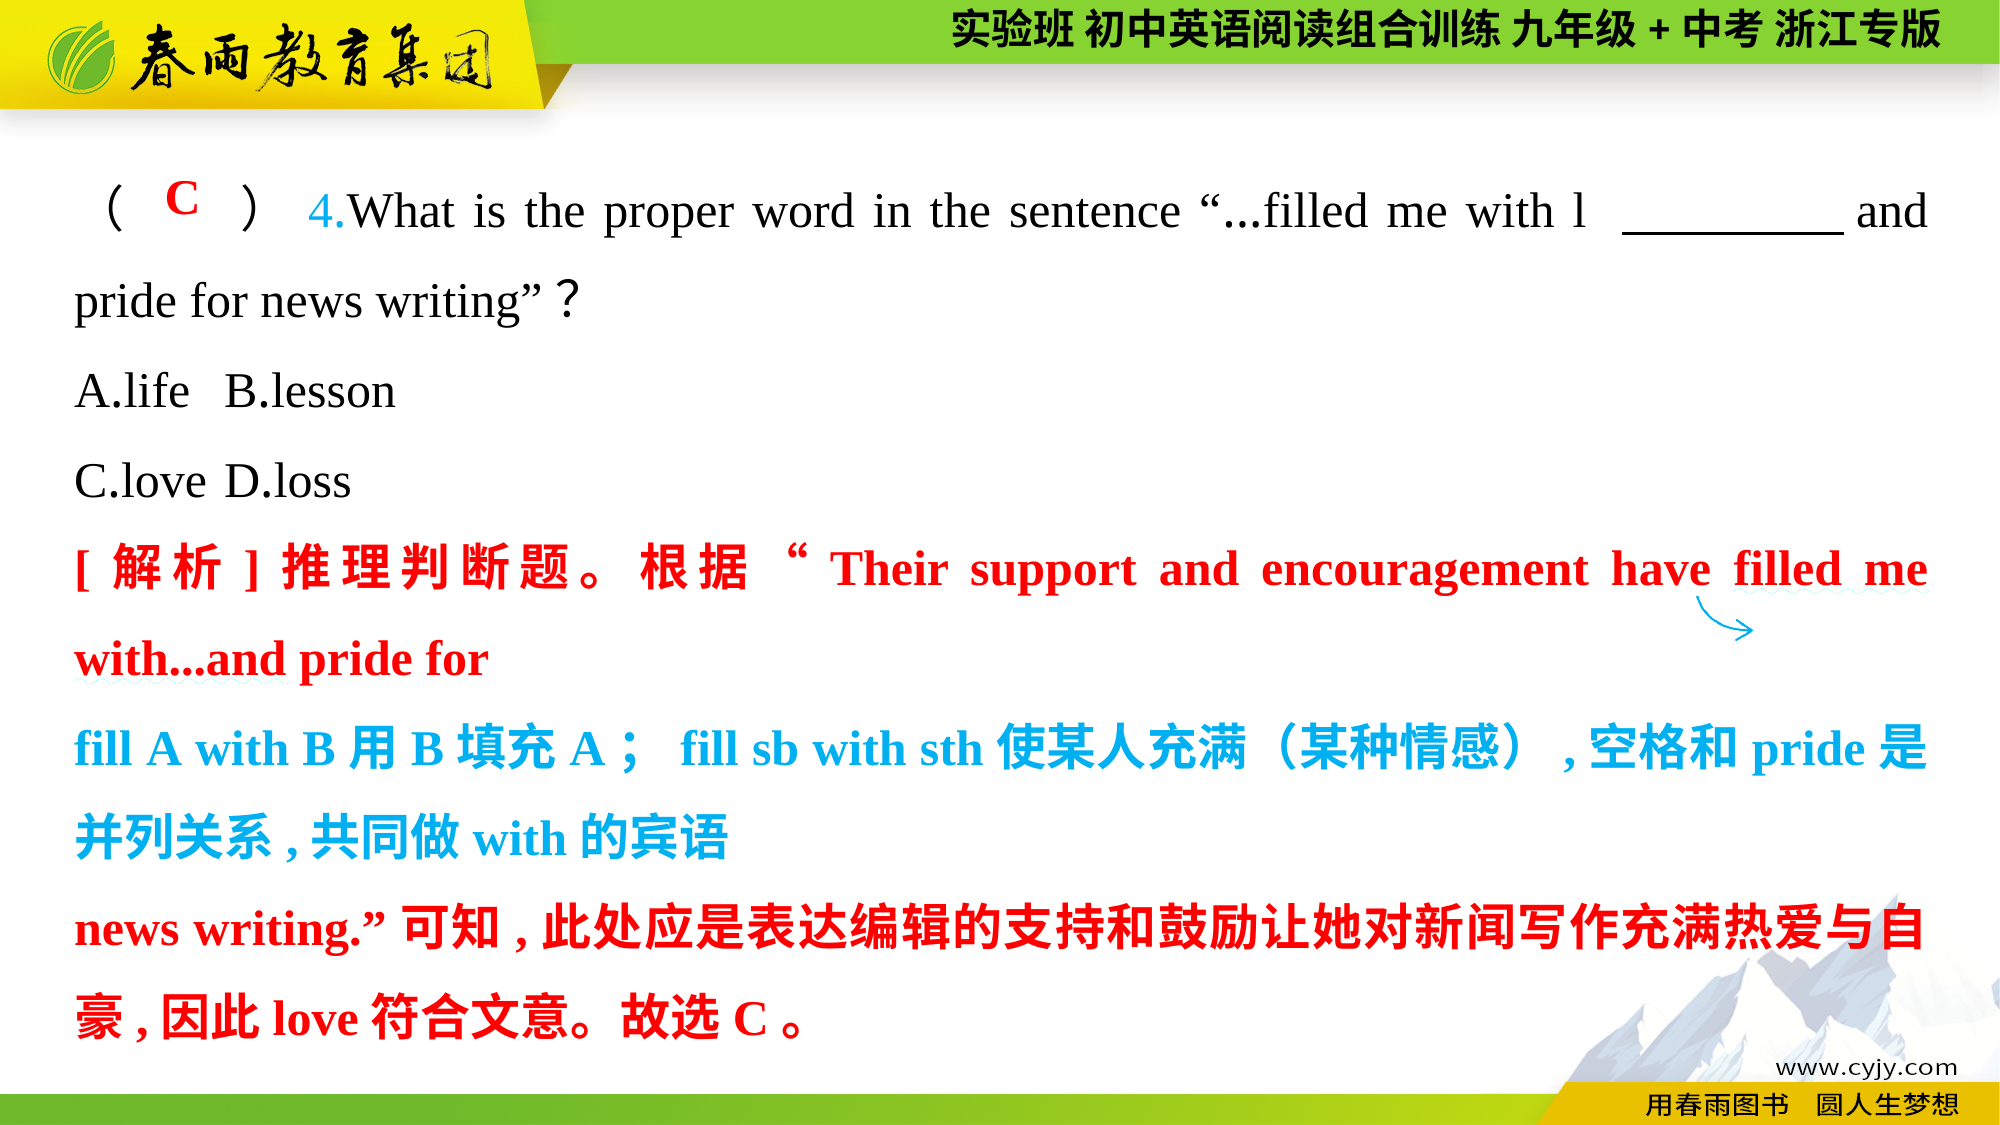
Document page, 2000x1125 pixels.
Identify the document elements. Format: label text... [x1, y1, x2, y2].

text_box [解析]推理判断题。根据“Their support and encouragement have filled me with...and pride for fill A with B用B填充A；fill sb with sth使某人充满（某种情感）,空格和pride是并列关系,共同做with的宾语 news writing.”可知,此处应是表达编辑的支持和鼓励让她对新闻写作充满热爱与自豪,因此love符合文意。故选C。 [59, 497, 1944, 1053]
picture [0, 0, 2000, 1125]
list （ ）4.What is the proper word in the sentence “...filled me with l and pride for news writing”？ A.life B.lesson C.love D.loss [59, 140, 1944, 497]
text_box C [149, 156, 216, 232]
